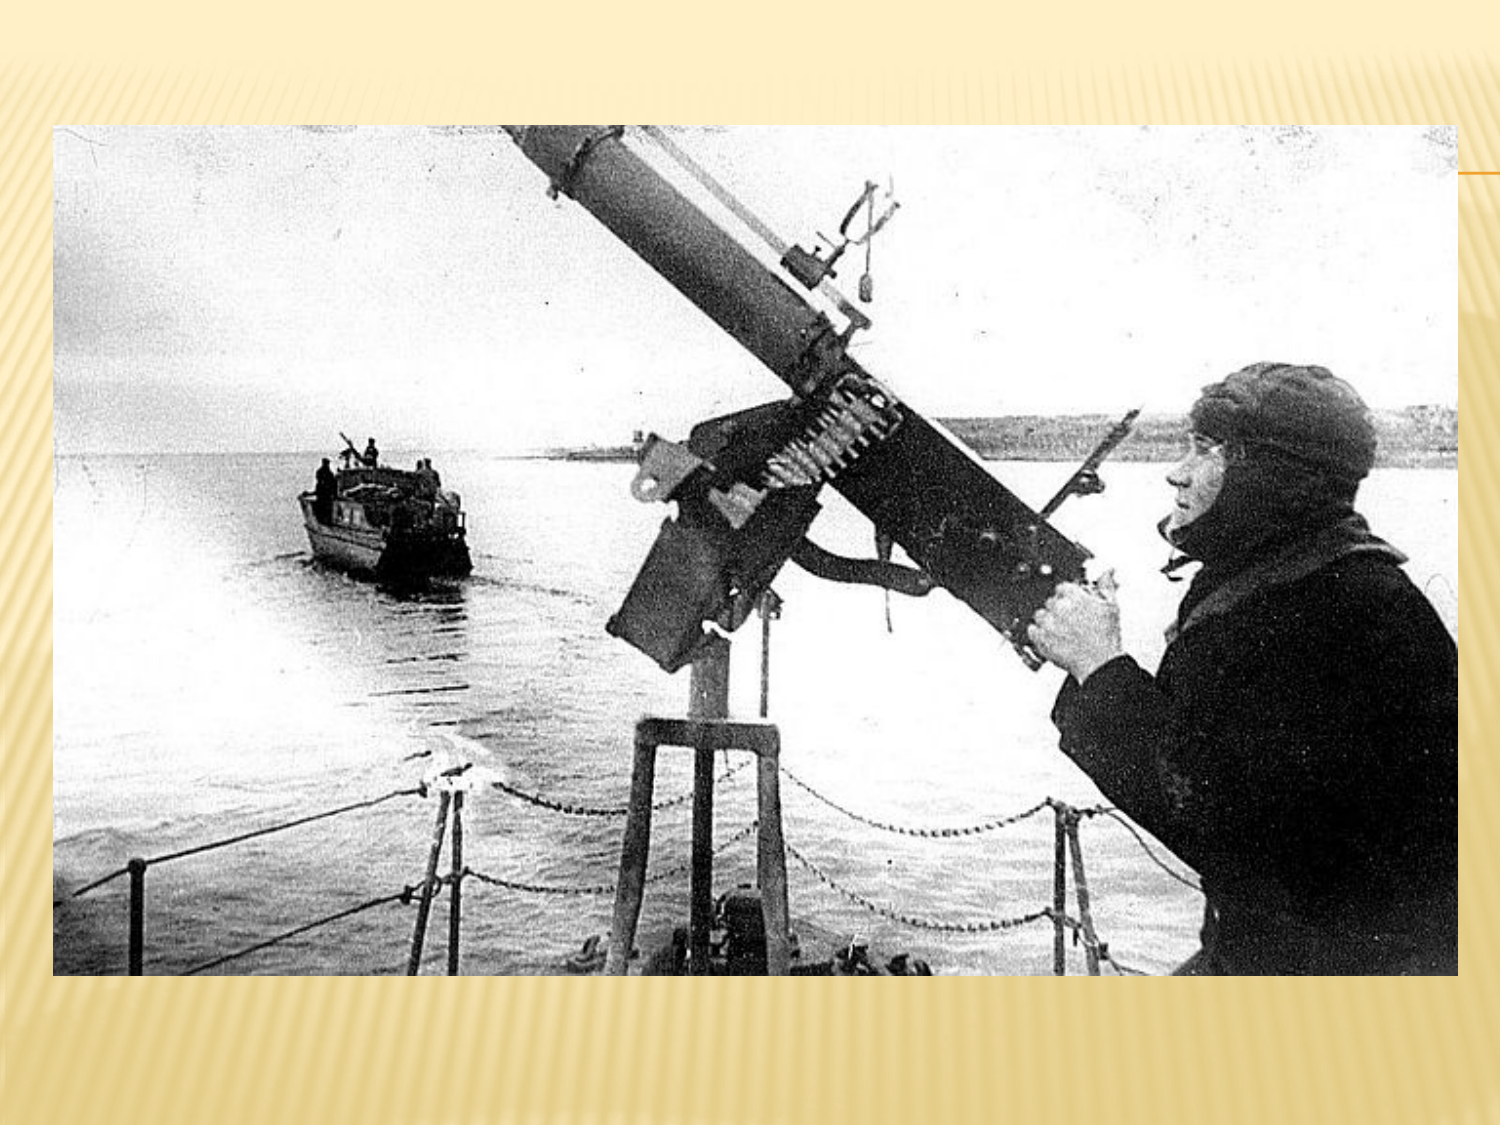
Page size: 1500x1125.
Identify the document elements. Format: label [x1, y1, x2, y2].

list [52, 125, 1458, 977]
